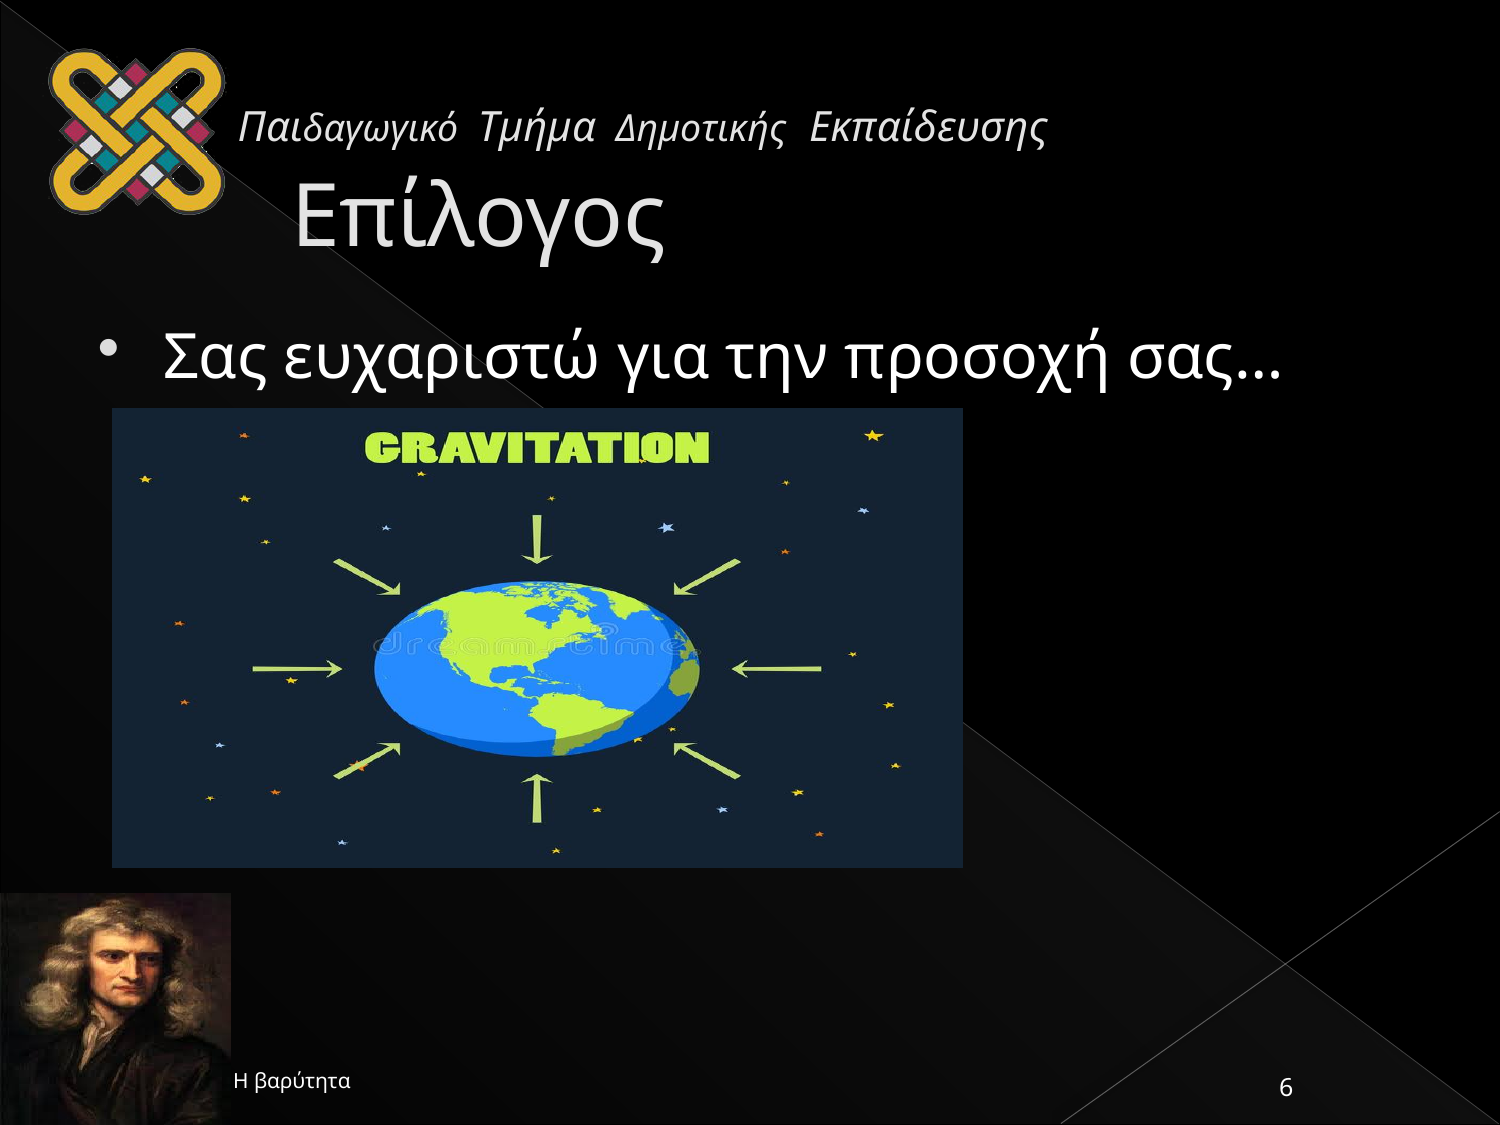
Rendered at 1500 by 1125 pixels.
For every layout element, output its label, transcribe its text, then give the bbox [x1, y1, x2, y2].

title Παιδαγωγικό Τμήμα Δημοτικής Εκπαίδευσης Επίλογος [75, 43, 1425, 274]
picture [0, 892, 231, 1125]
picture [29, 30, 243, 232]
slide_number 6 [1245, 1063, 1328, 1113]
list Σας ευχαριστώ για την προσοχή σας… [75, 308, 1425, 1059]
footer Η βαρύτητα [231, 1063, 774, 1125]
picture [111, 408, 963, 869]
